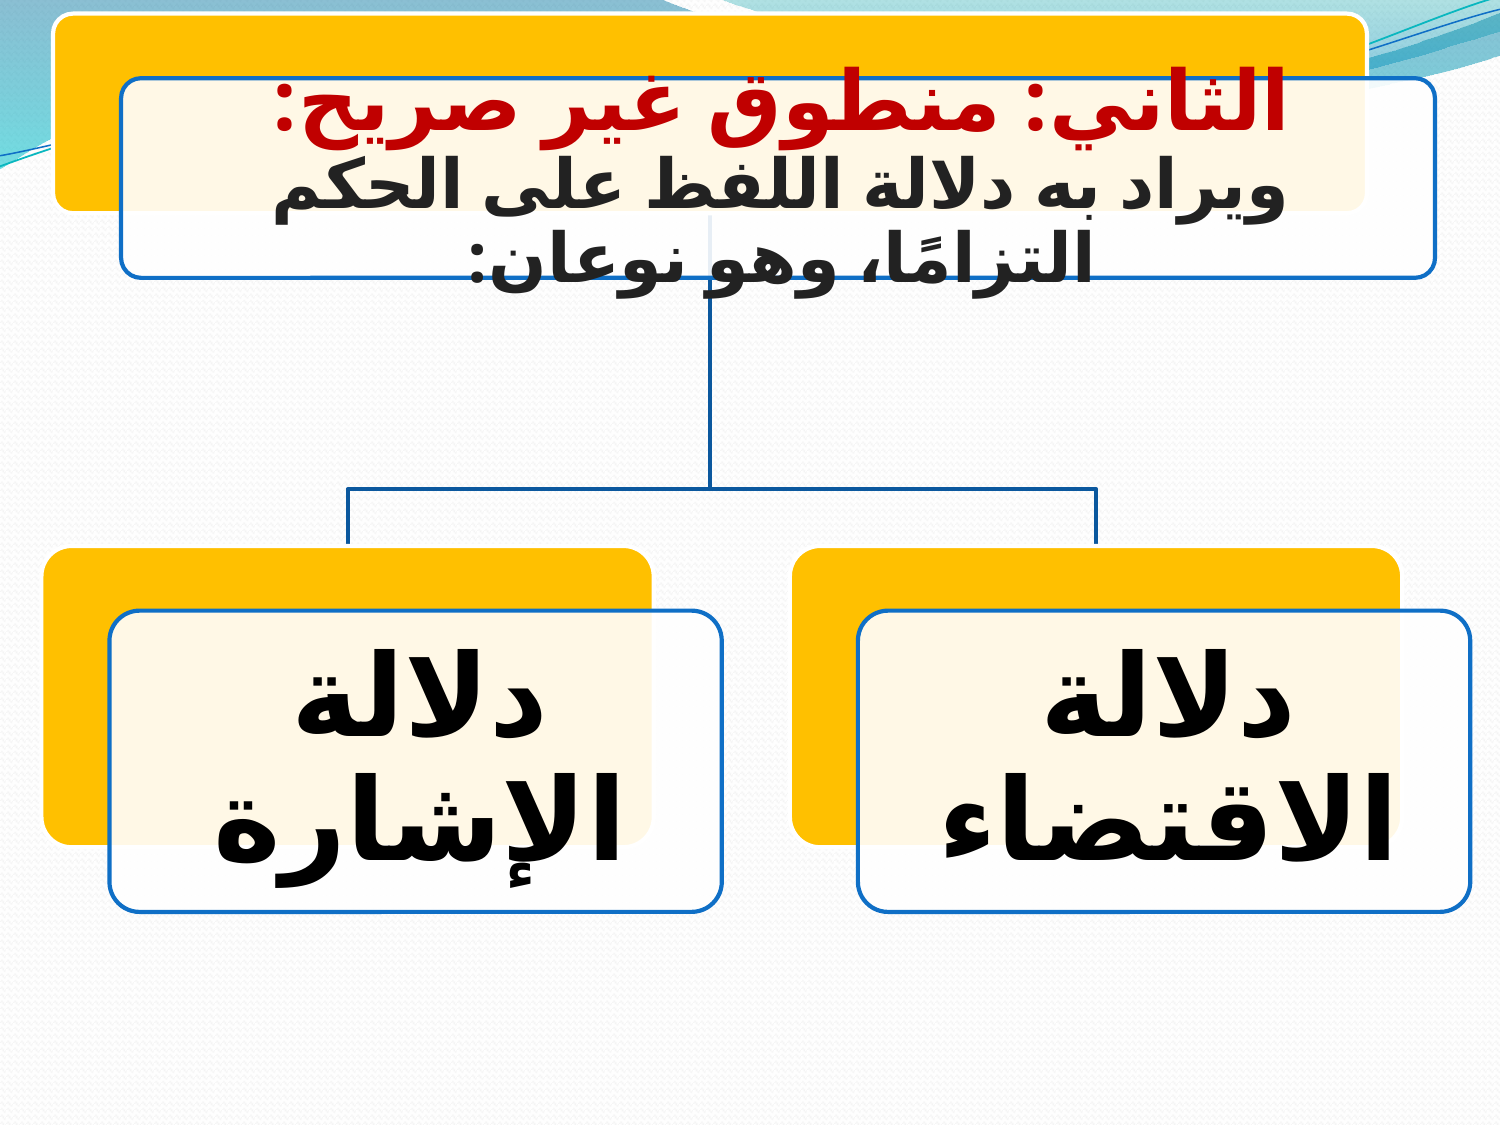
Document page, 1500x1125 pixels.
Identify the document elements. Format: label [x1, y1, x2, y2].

list [41, 42, 1471, 1038]
